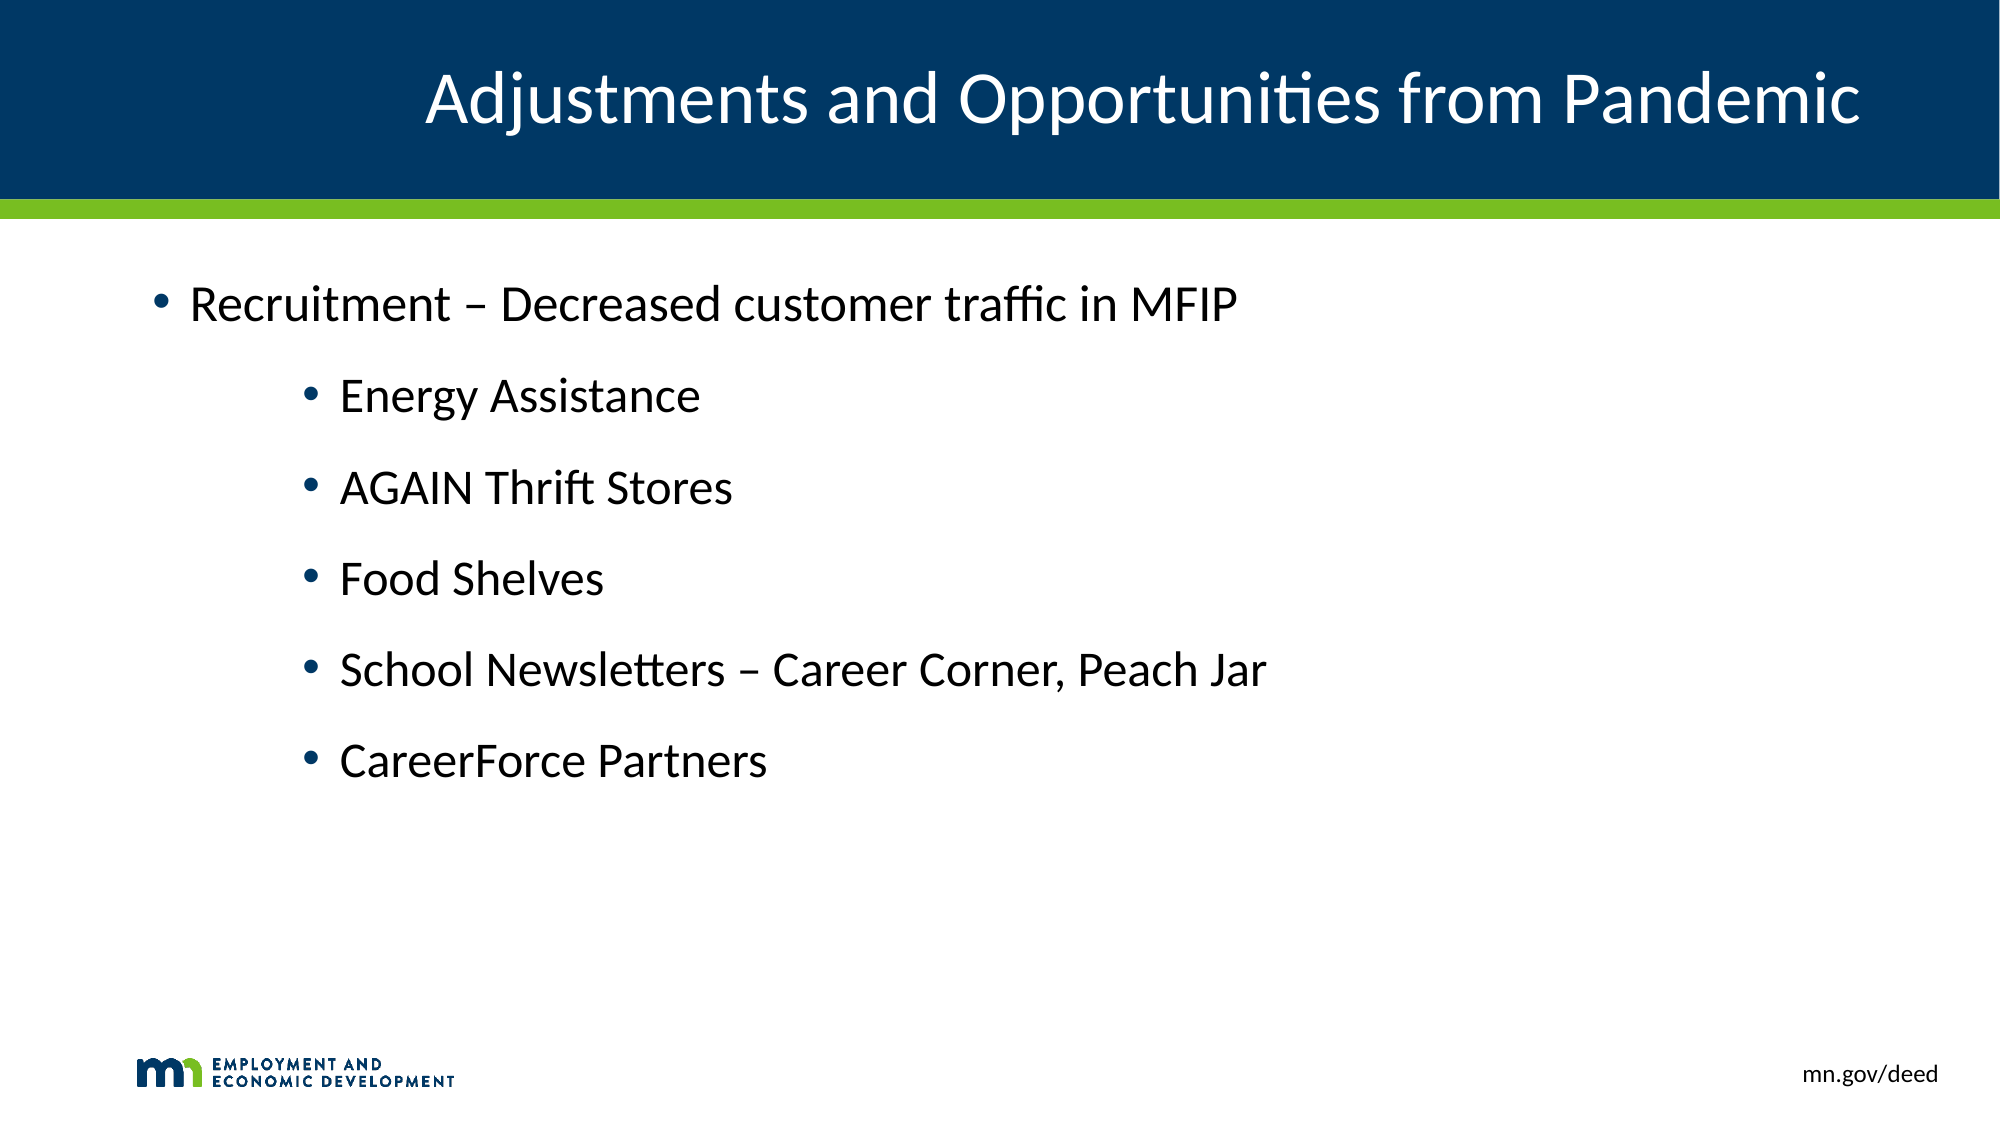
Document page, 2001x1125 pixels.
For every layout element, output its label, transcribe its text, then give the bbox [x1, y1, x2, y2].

title Adjustments and Opportunities from Pandemic [137, 0, 1863, 200]
list Recruitment – Decreased customer traffic in MFIP Energy Assistance AGAIN Thrift Stores Food Shelves School Newsletters – Career Corner, Peach Jar CareerForce Partners [137, 261, 1863, 1014]
footer mn.gov/deed [1037, 1042, 1955, 1103]
picture [137, 1058, 454, 1087]
